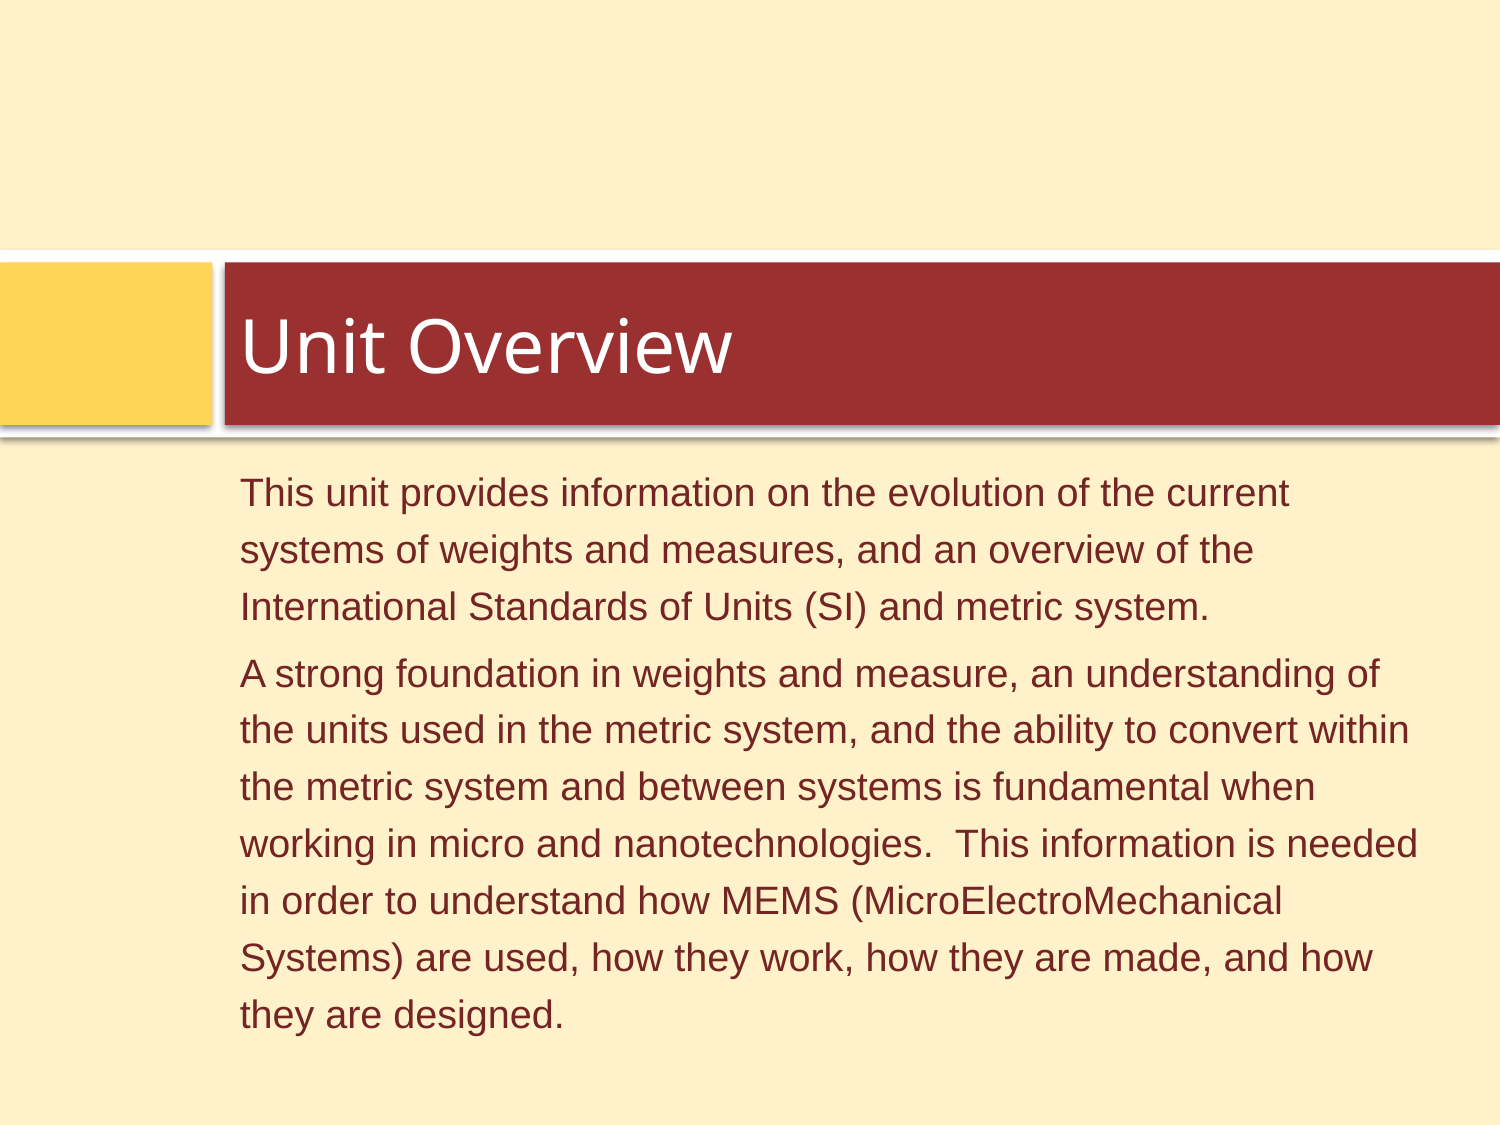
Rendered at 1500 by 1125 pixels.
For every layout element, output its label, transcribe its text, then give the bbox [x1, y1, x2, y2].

list This unit provides information on the evolution of the current systems of weights and measures, and an overview of the International Standards of Units (SI) and metric system. A strong foundation in weights and measure, an understanding of the units used in the metric system, and the ability to convert within the metric system and between systems is fundamental when working in micro and nanotechnologies. This information is needed in order to understand how MEMS (MicroElectroMechanical Systems) are used, how they work, how they are made, and how they are designed. [225, 450, 1435, 1058]
title Unit Overview [225, 262, 1475, 425]
